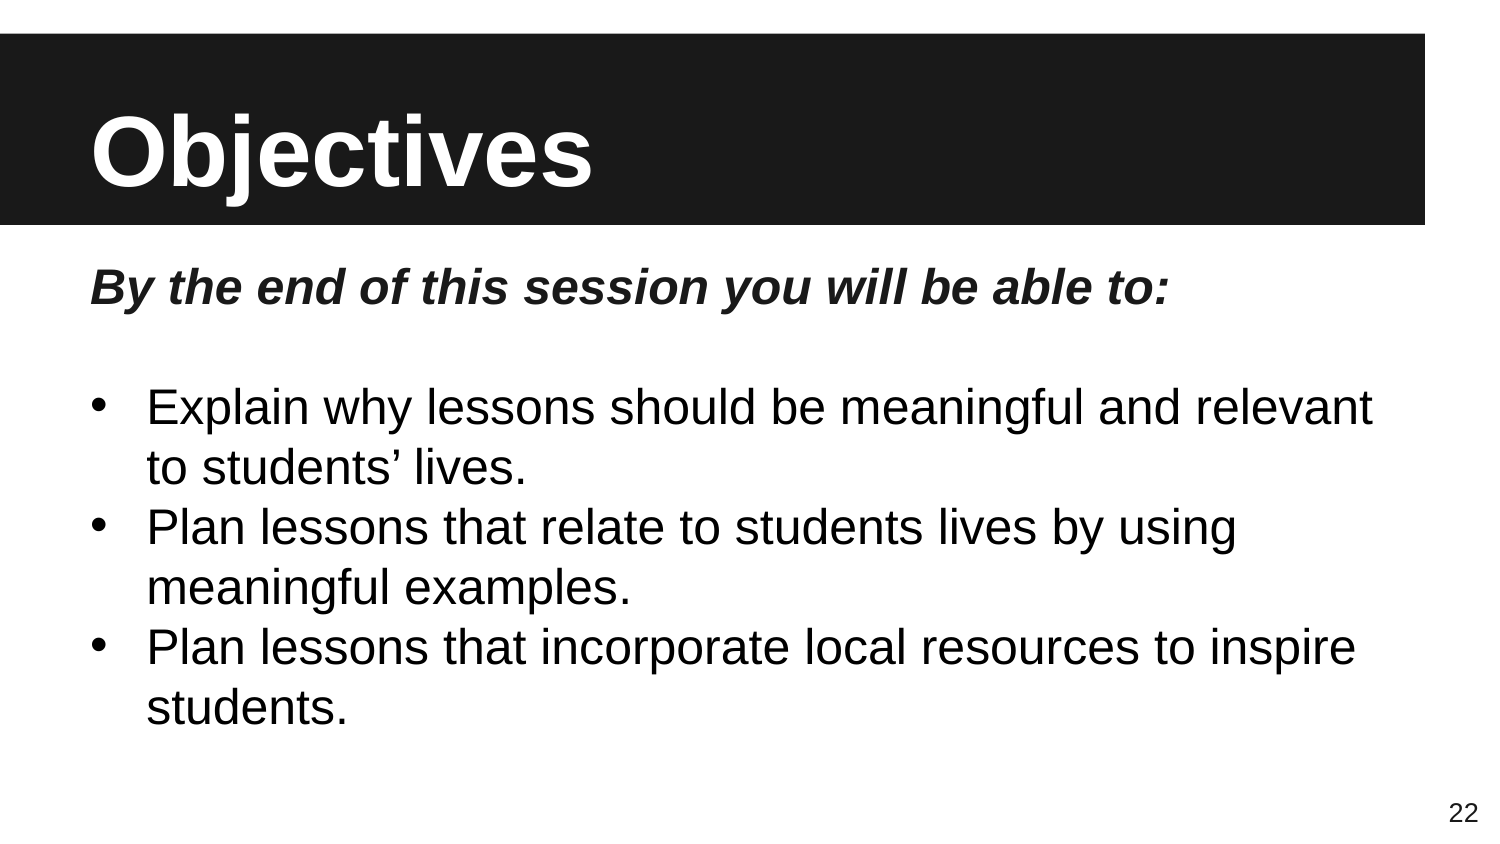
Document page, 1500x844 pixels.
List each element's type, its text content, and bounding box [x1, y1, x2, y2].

list By the end of this session you will be able to: Explain why lessons should be meaningful and relevant to students’ lives. Plan lessons that relate to students lives by using meaningful examples. Plan lessons that incorporate local resources to inspire students. [75, 239, 1425, 808]
title Objectives [75, 33, 1425, 221]
slide_number 22 [1403, 779, 1494, 844]
